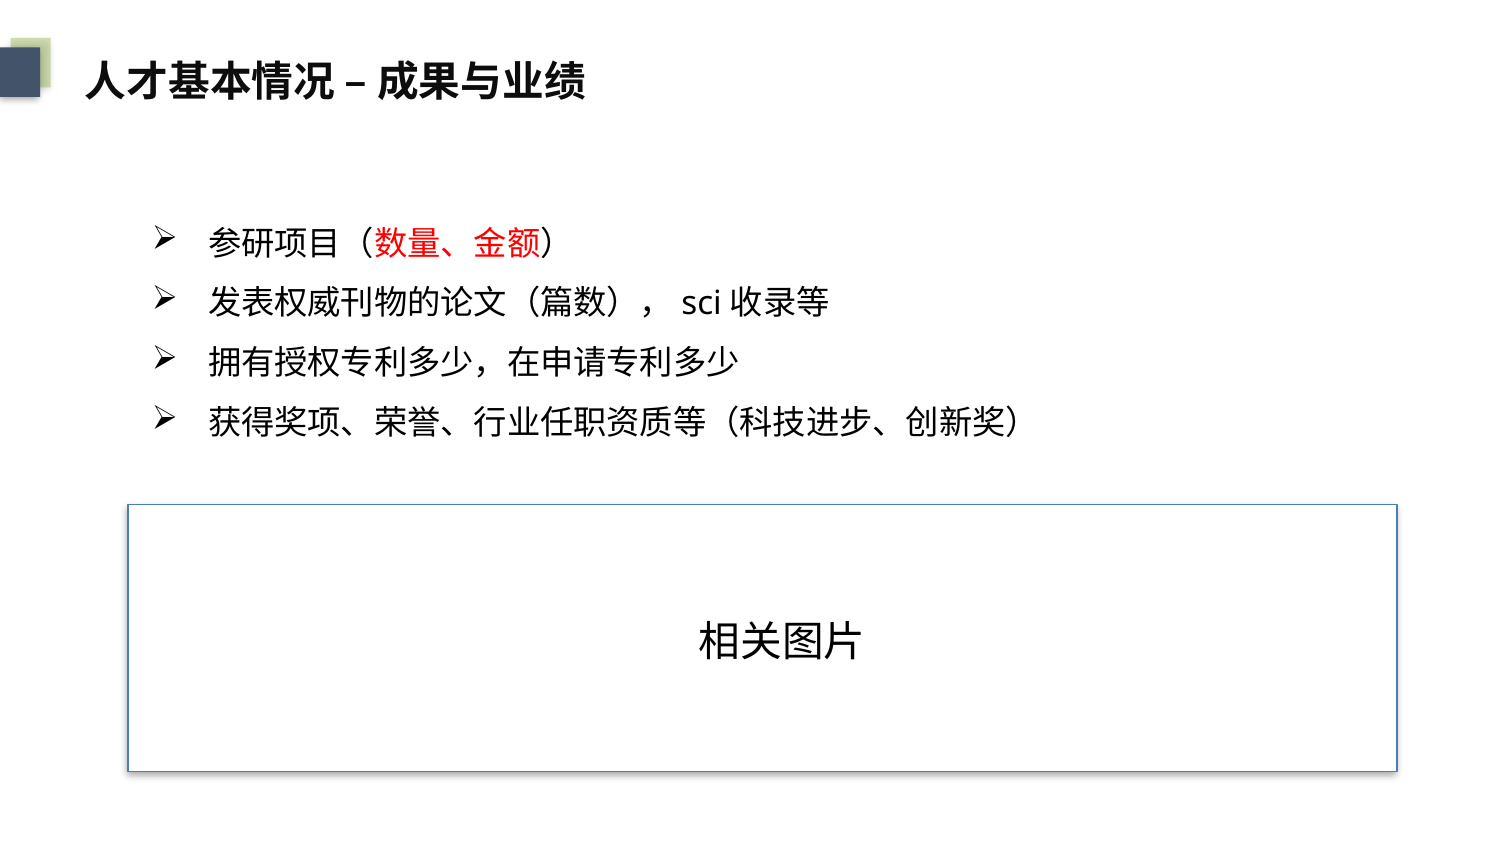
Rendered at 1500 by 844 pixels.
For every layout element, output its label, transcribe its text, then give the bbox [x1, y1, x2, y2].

text_box 参研项目（数量、金额） 发表权威刊物的论文（篇数），sci收录等 拥有授权专利多少，在申请专利多少 获得奖项、荣誉、行业任职资质等（科技进步、创新奖） [140, 196, 1360, 447]
text_box [0, 47, 41, 98]
text_box [127, 504, 1398, 772]
text_box [10, 37, 51, 88]
text_box 人才基本情况 – 成果与业绩 [73, 48, 598, 111]
text_box 相关图片 [564, 609, 1001, 671]
